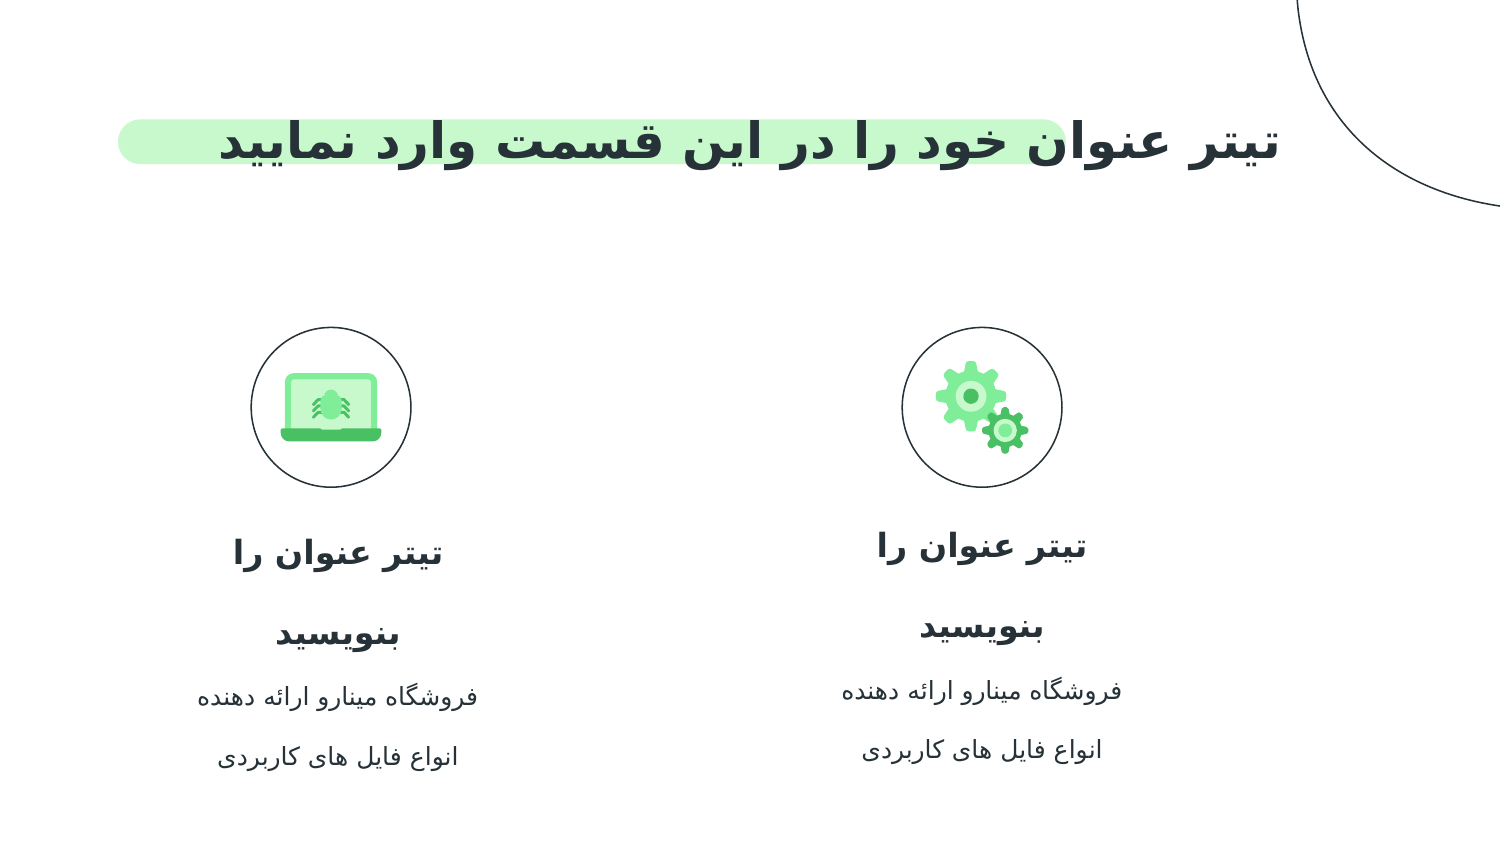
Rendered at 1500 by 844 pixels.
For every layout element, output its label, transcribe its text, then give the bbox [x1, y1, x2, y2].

text_box تیتر عنوان را بنویسید فروشگاه مینارو ارائه دهنده انواع فایل های کاربردی [809, 477, 1155, 772]
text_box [935, 360, 1029, 454]
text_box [280, 372, 382, 442]
text_box تیتر عنوان را بنویسید فروشگاه مینارو ارائه دهنده انواع فایل های کاربردی [165, 483, 511, 778]
text_box تیتر عنوان خود را در این قسمت وارد نمایید [124, 71, 1376, 177]
text_box [251, 327, 411, 483]
text_box [902, 327, 1062, 477]
